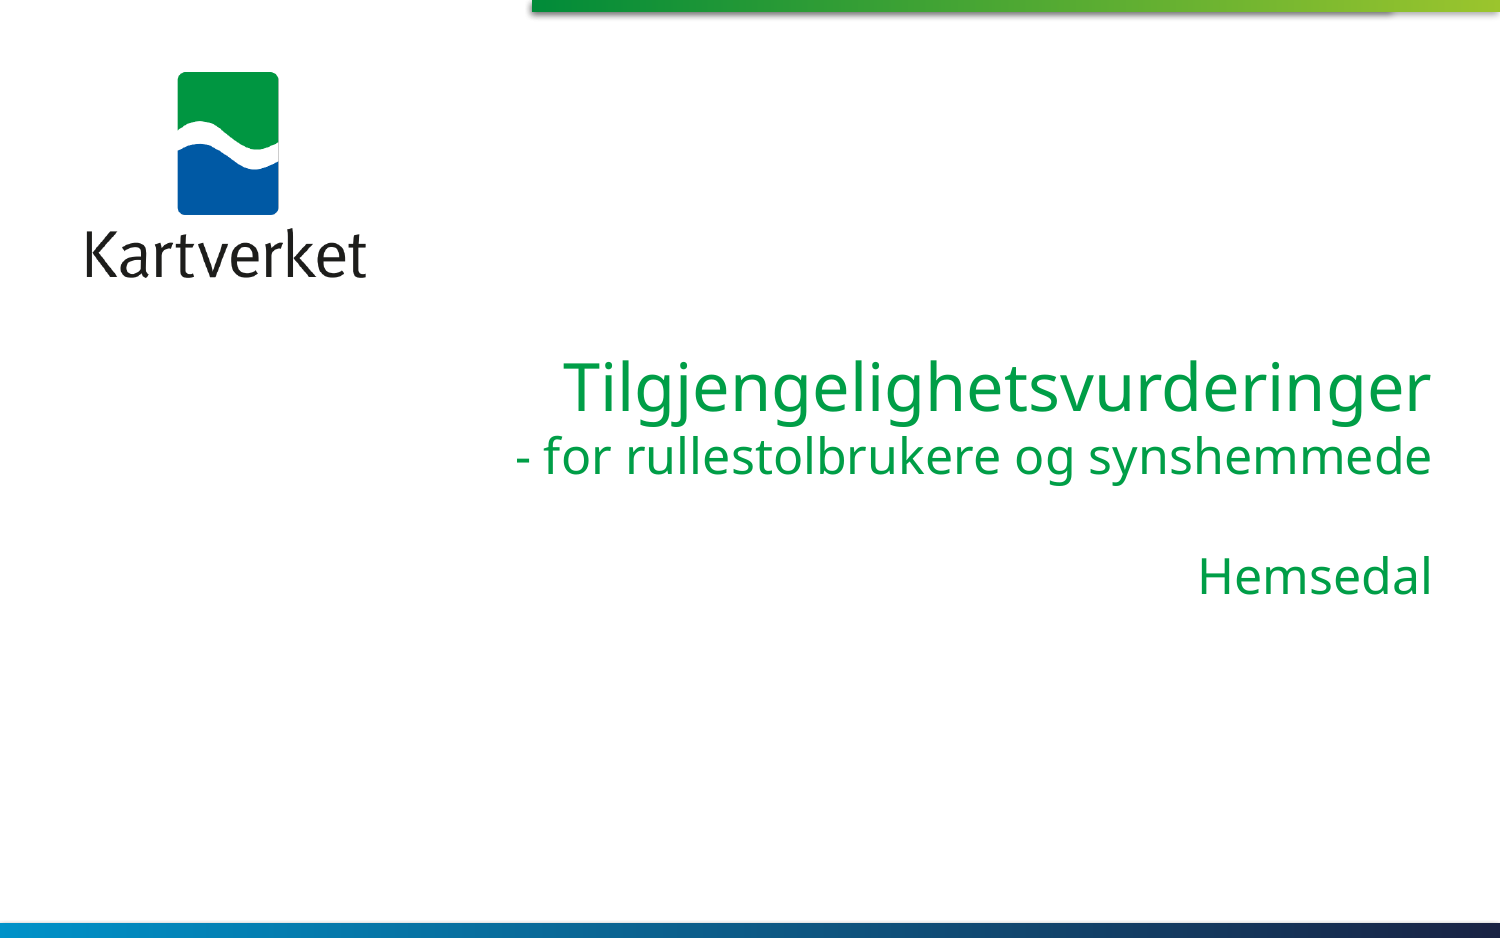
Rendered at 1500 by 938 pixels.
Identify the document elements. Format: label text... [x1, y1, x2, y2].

text_box Tilgjengelighetsvurderinger - for rullestolbrukere og synshemmede Hemsedal [66, 337, 1449, 613]
